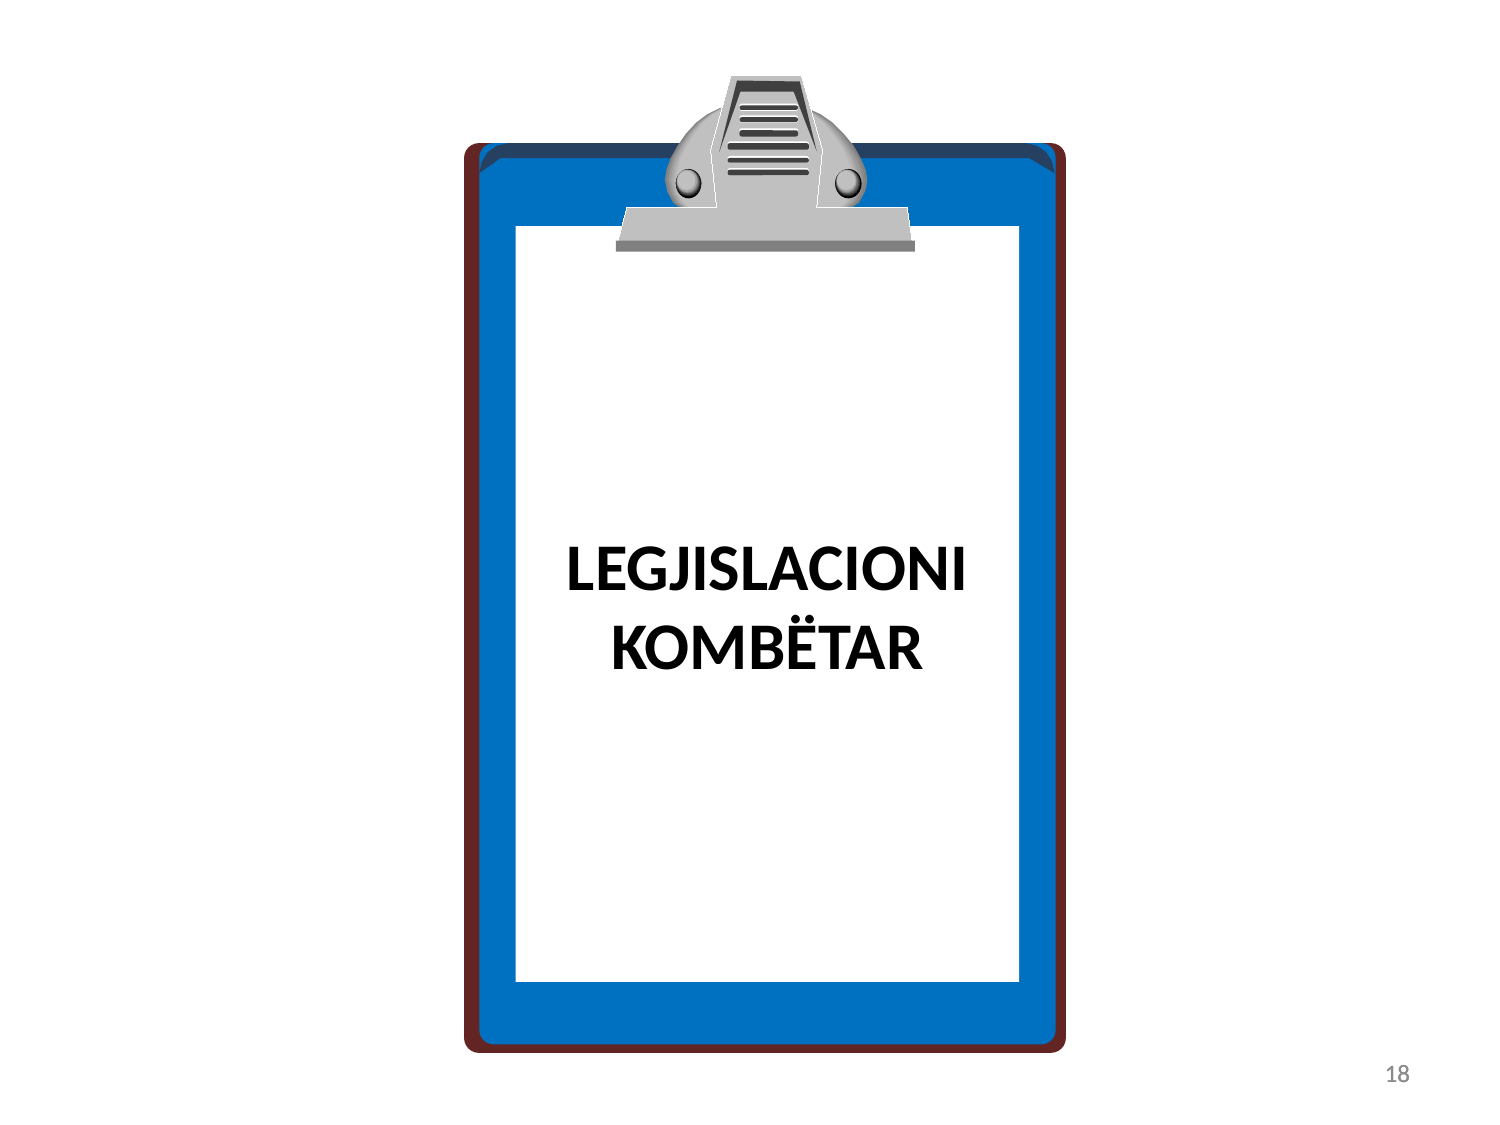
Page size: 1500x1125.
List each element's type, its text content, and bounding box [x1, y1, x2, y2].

slide_number 18 [1074, 1042, 1425, 1103]
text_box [463, 74, 1067, 1056]
